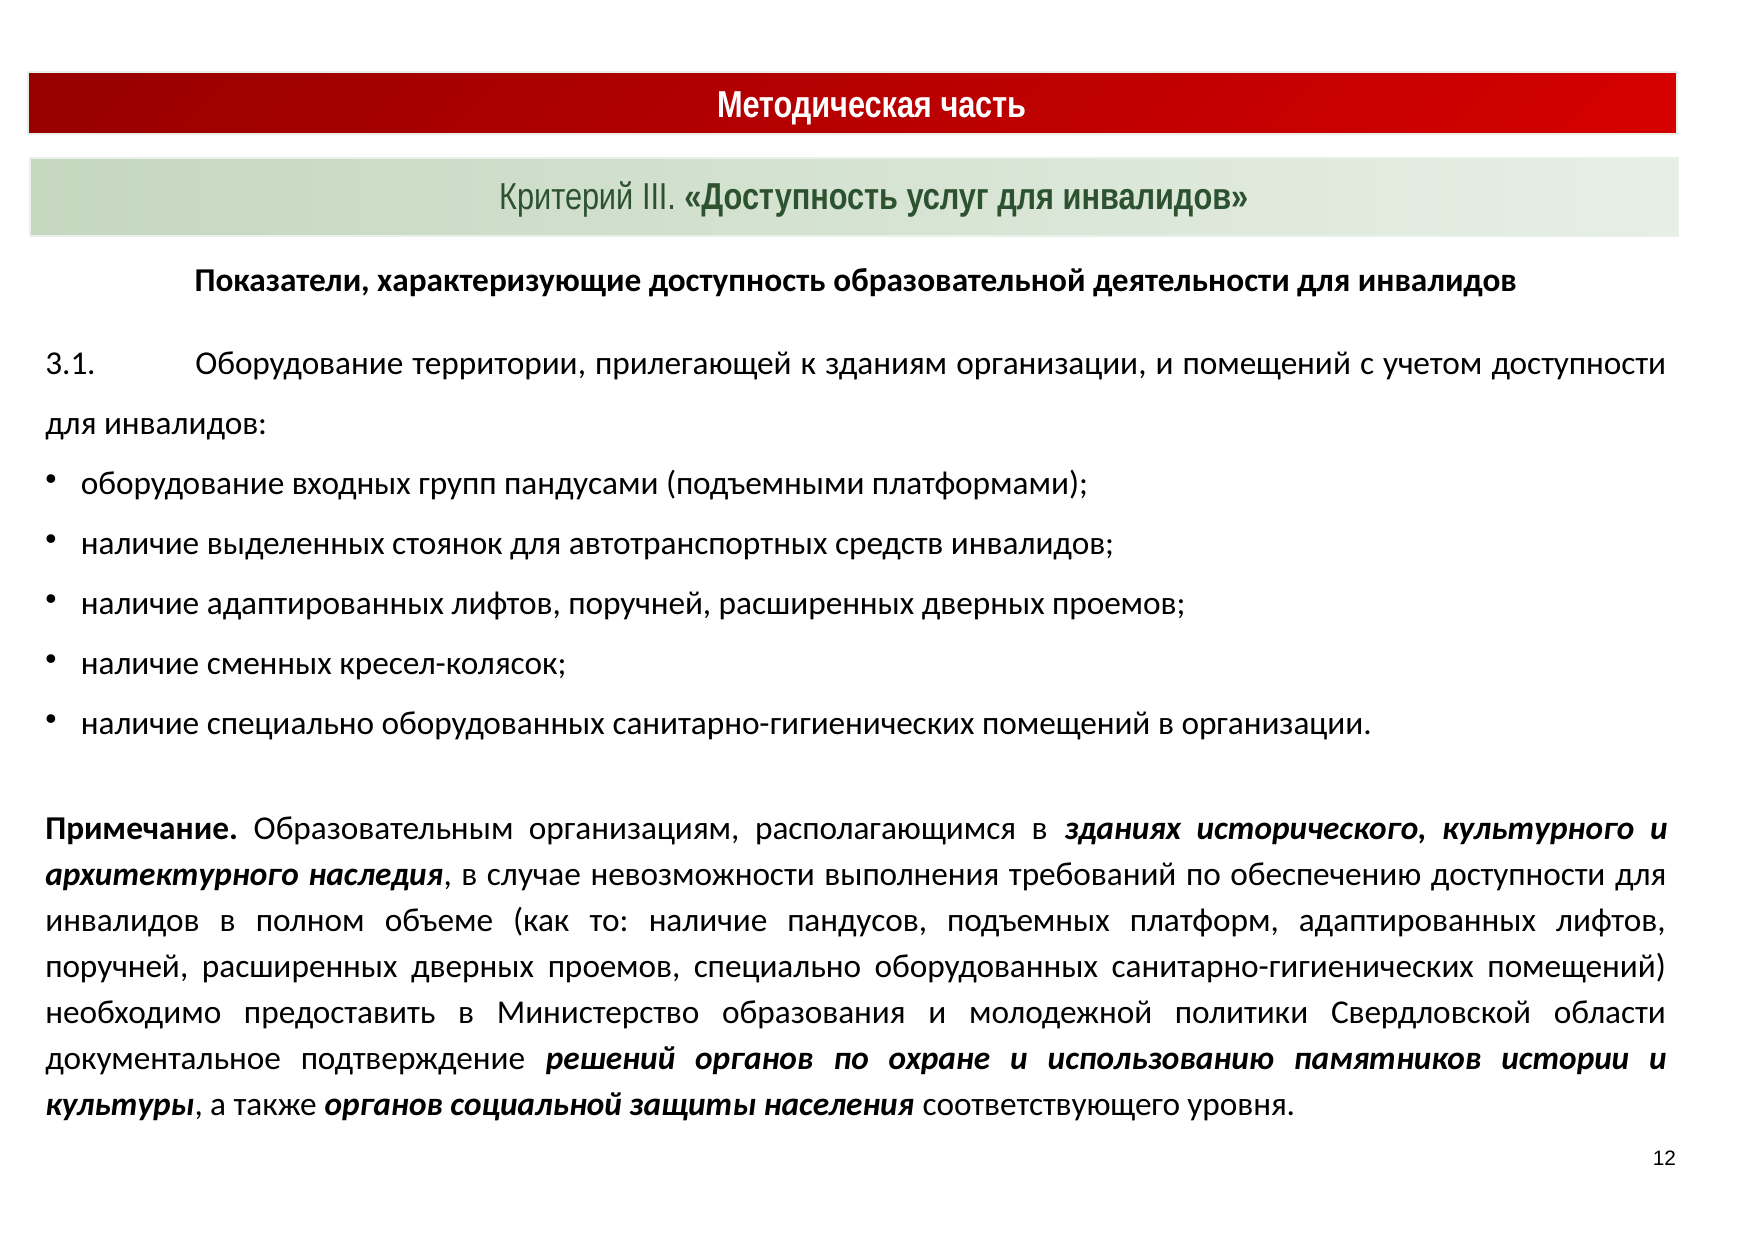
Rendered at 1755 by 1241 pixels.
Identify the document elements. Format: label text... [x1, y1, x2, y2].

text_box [27, 71, 1678, 135]
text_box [29, 157, 1678, 237]
text_box Показатели, характеризующие доступность образовательной деятельности для инвалидов 3.1. Оборудование территории, прилегающей к зданиям организации, и помещений с учетом доступности для инвалидов: оборудование входных групп пандусами (подъемными платформами); наличие выделенных стоянок для автотранспортных средств инвалидов; наличие адаптированных лифтов, поручней, расширенных дверных проемов; наличие сменных кресел-колясок; наличие специально оборудованных санитарно-гигиенических помещений в организации. Примечание. Образовательным организациям, располагающимся в зданиях исторического, культурного и архитектурного наследия, в случае невозможности выполнения требований по обеспечению доступности для инвалидов в полном объеме (как то: наличие пандусов, подъемных платформ, адаптированных лифтов, поручней, расширенных дверных проемов, специально оборудованных санитарно-гигиенических помещений) необходимо предоставить в Министерство образования и молодежной политики Свердловской области документальное подтверждение решений органов по охране и использованию памятников истории и культуры, а также органов социальной защиты населения соответствующего уровня. [30, 246, 1683, 1137]
text_box <номер> [1283, 1136, 1693, 1223]
